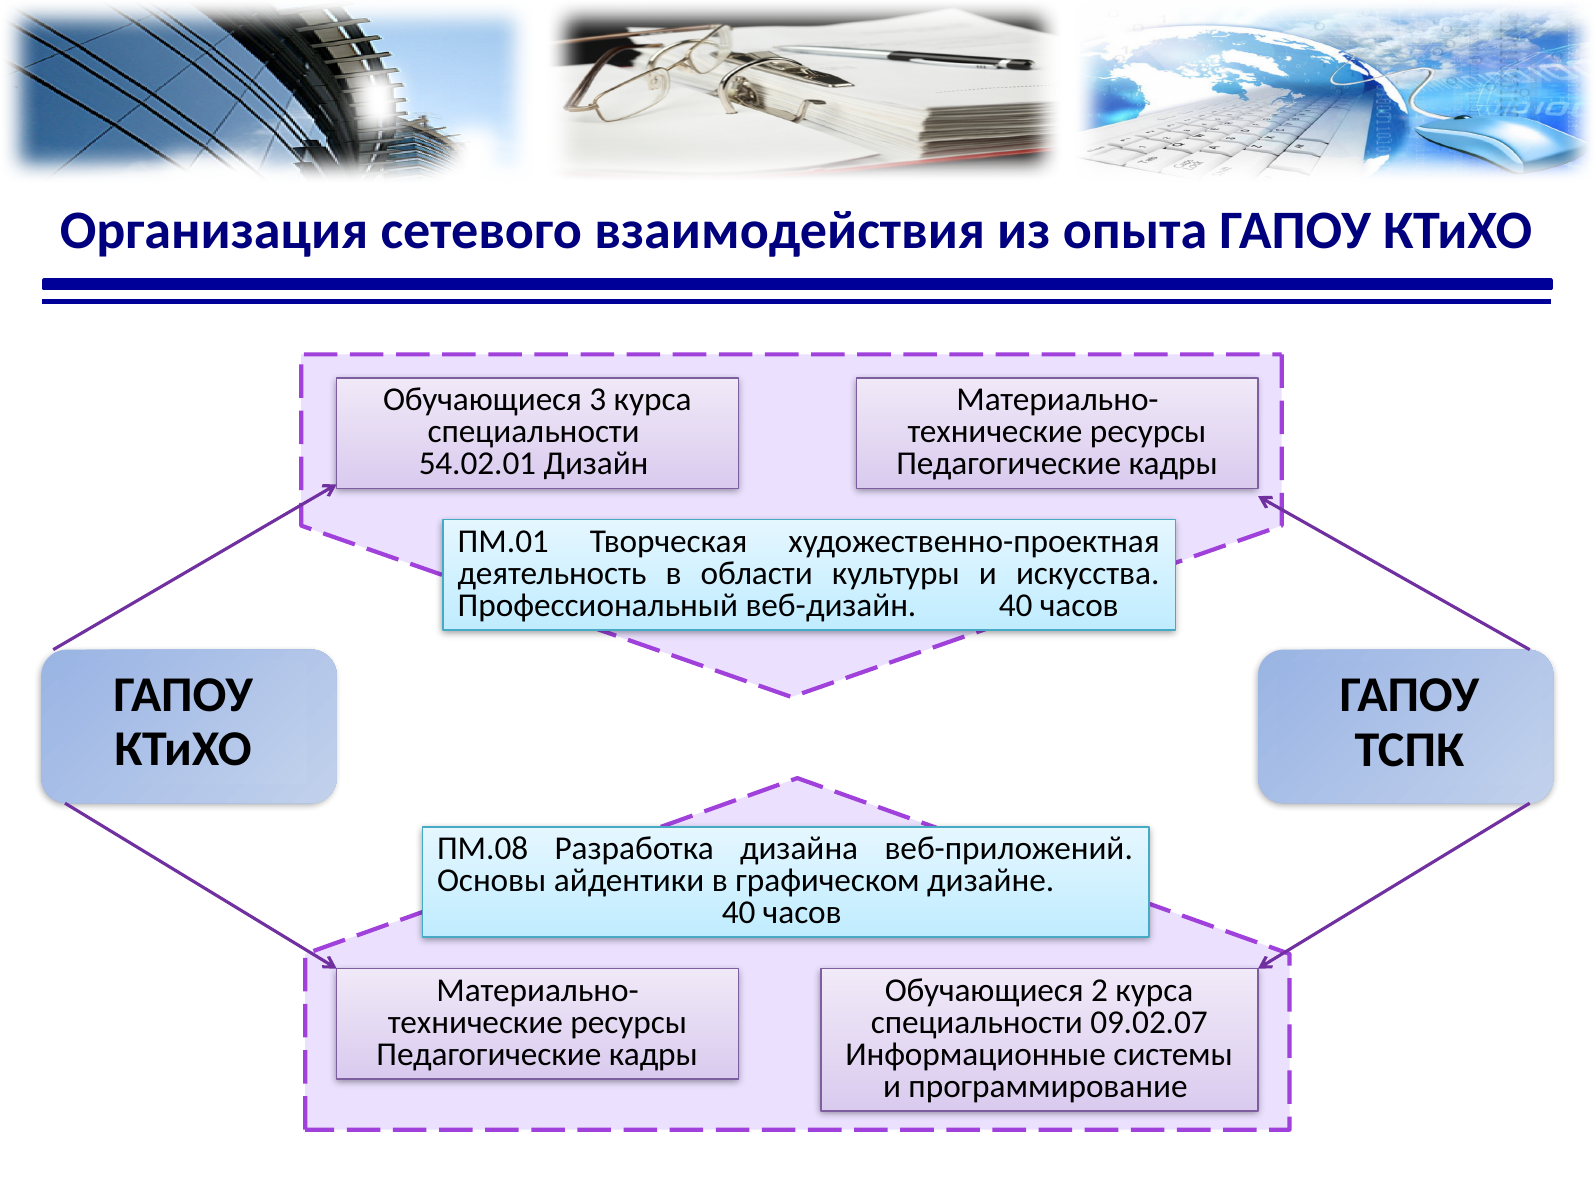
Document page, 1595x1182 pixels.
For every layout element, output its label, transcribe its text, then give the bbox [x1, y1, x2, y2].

text_box [41, 656, 337, 803]
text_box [1257, 802, 1530, 969]
text_box ГАПОУ ТСПК [1277, 661, 1542, 785]
text_box ПМ.01 Творческая художественно-проектная деятельность в области культуры и искусства. Профессиональный веб-дизайн. 40 часов [442, 519, 1176, 631]
text_box [299, 352, 1284, 576]
text_box [662, 776, 933, 824]
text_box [0, 0, 1595, 183]
text_box [303, 903, 1292, 1132]
title Организация сетевого взаимодействия из опыта ГАПОУ КТиХО [0, 194, 1595, 290]
text_box [1258, 650, 1554, 803]
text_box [64, 802, 337, 969]
text_box Материально-технические ресурсы Педагогические кадры [856, 377, 1259, 489]
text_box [1257, 495, 1530, 650]
text_box Обучающиеся 3 курса специальности 54.02.01 Дизайн [336, 377, 739, 489]
text_box [622, 638, 966, 699]
text_box ГАПОУ КТиХО [59, 660, 308, 784]
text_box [52, 483, 337, 650]
text_box Обучающиеся 2 курса специальности 09.02.07 Информационные системы и программирование [820, 968, 1259, 1112]
text_box ПМ.08 Разработка дизайна веб-приложений. Основы айдентики в графическом дизайне. 40 часов [422, 826, 1150, 938]
text_box Материально-технические ресурсы Педагогические кадры [336, 968, 739, 1080]
